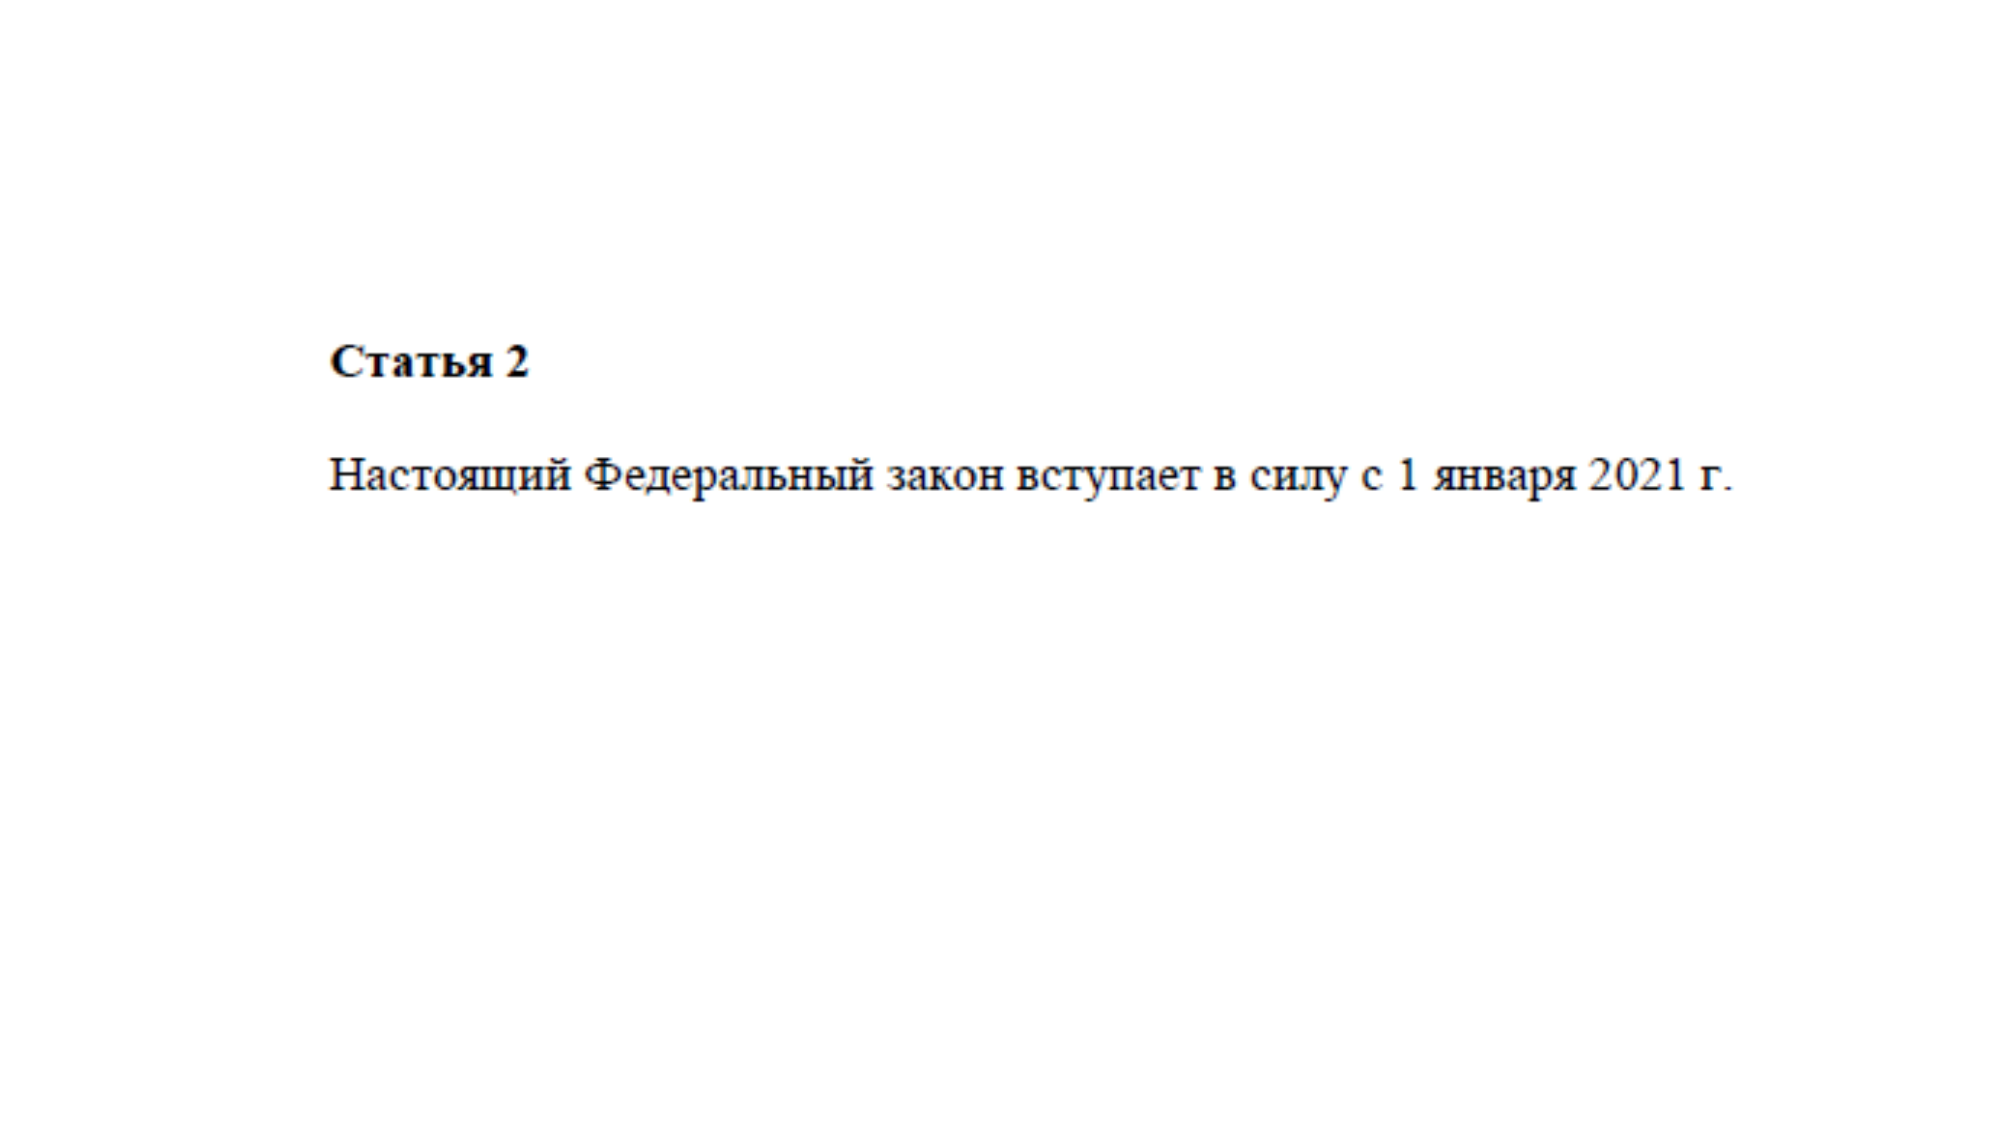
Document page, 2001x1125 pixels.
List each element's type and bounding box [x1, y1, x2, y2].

picture [236, 282, 1798, 630]
